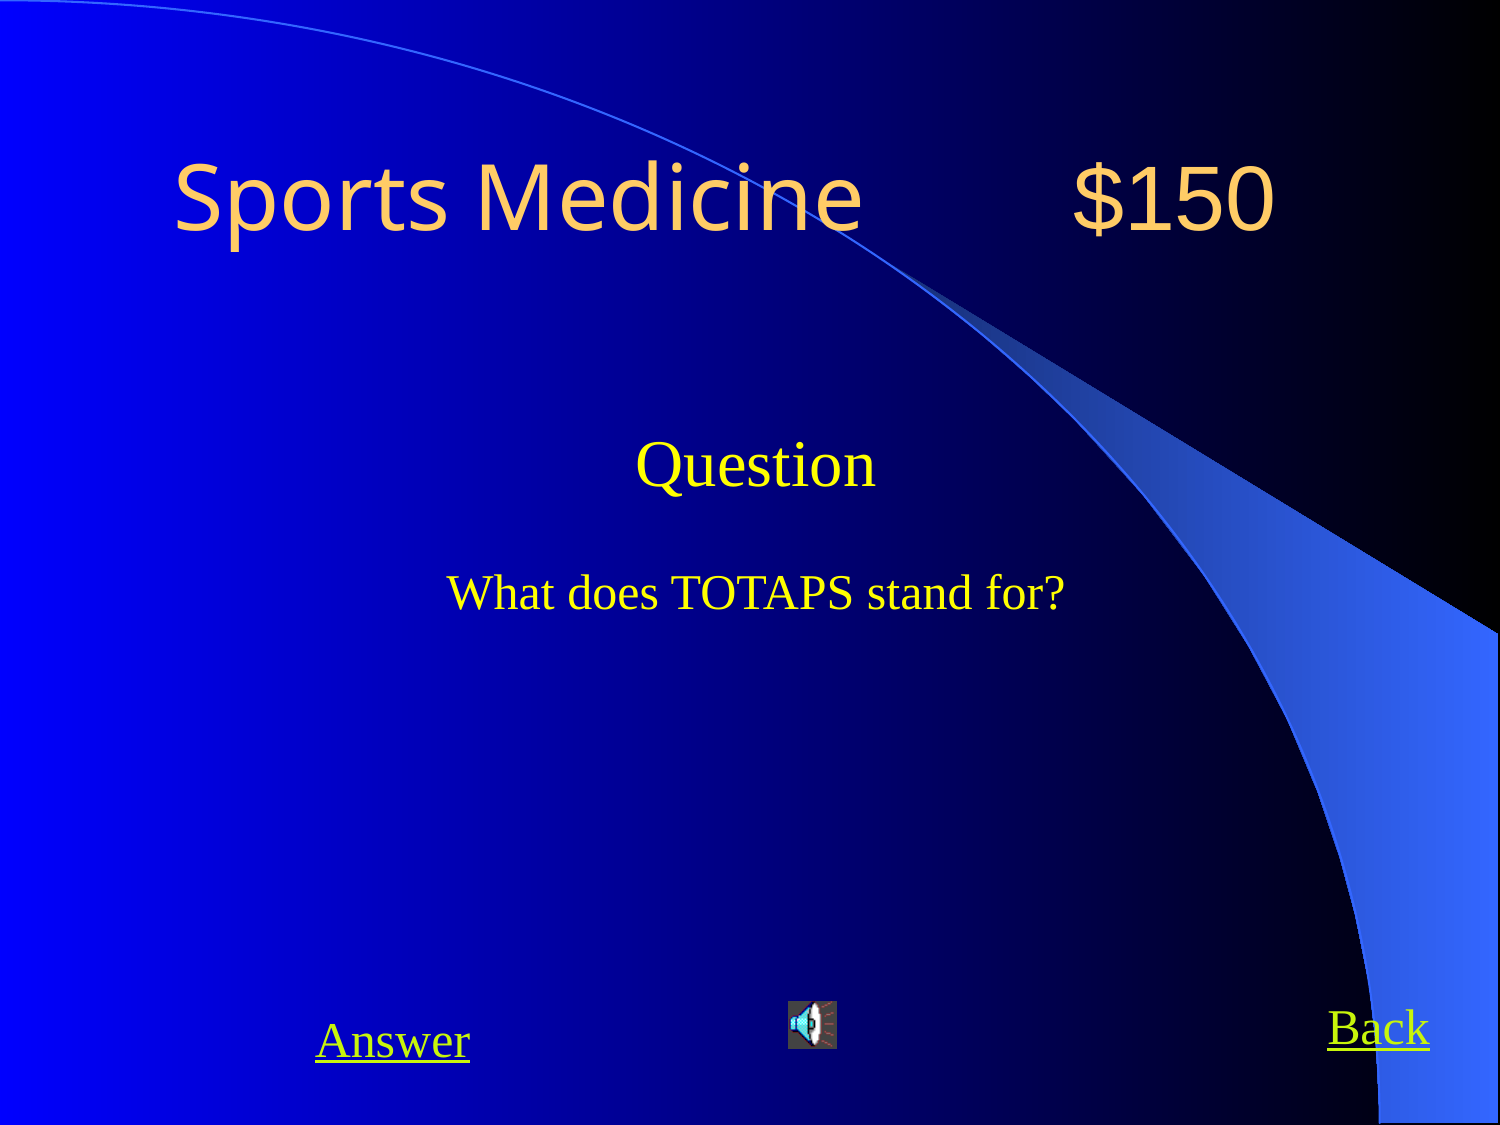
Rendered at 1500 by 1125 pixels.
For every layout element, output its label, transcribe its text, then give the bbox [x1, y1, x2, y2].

text_box Back [1312, 987, 1446, 1063]
text_box Answer [300, 999, 625, 1075]
picture [787, 999, 838, 1051]
text_box Question What does TOTAPS stand for? [99, 412, 1413, 688]
title Sports Medicine $150 [87, 99, 1363, 288]
